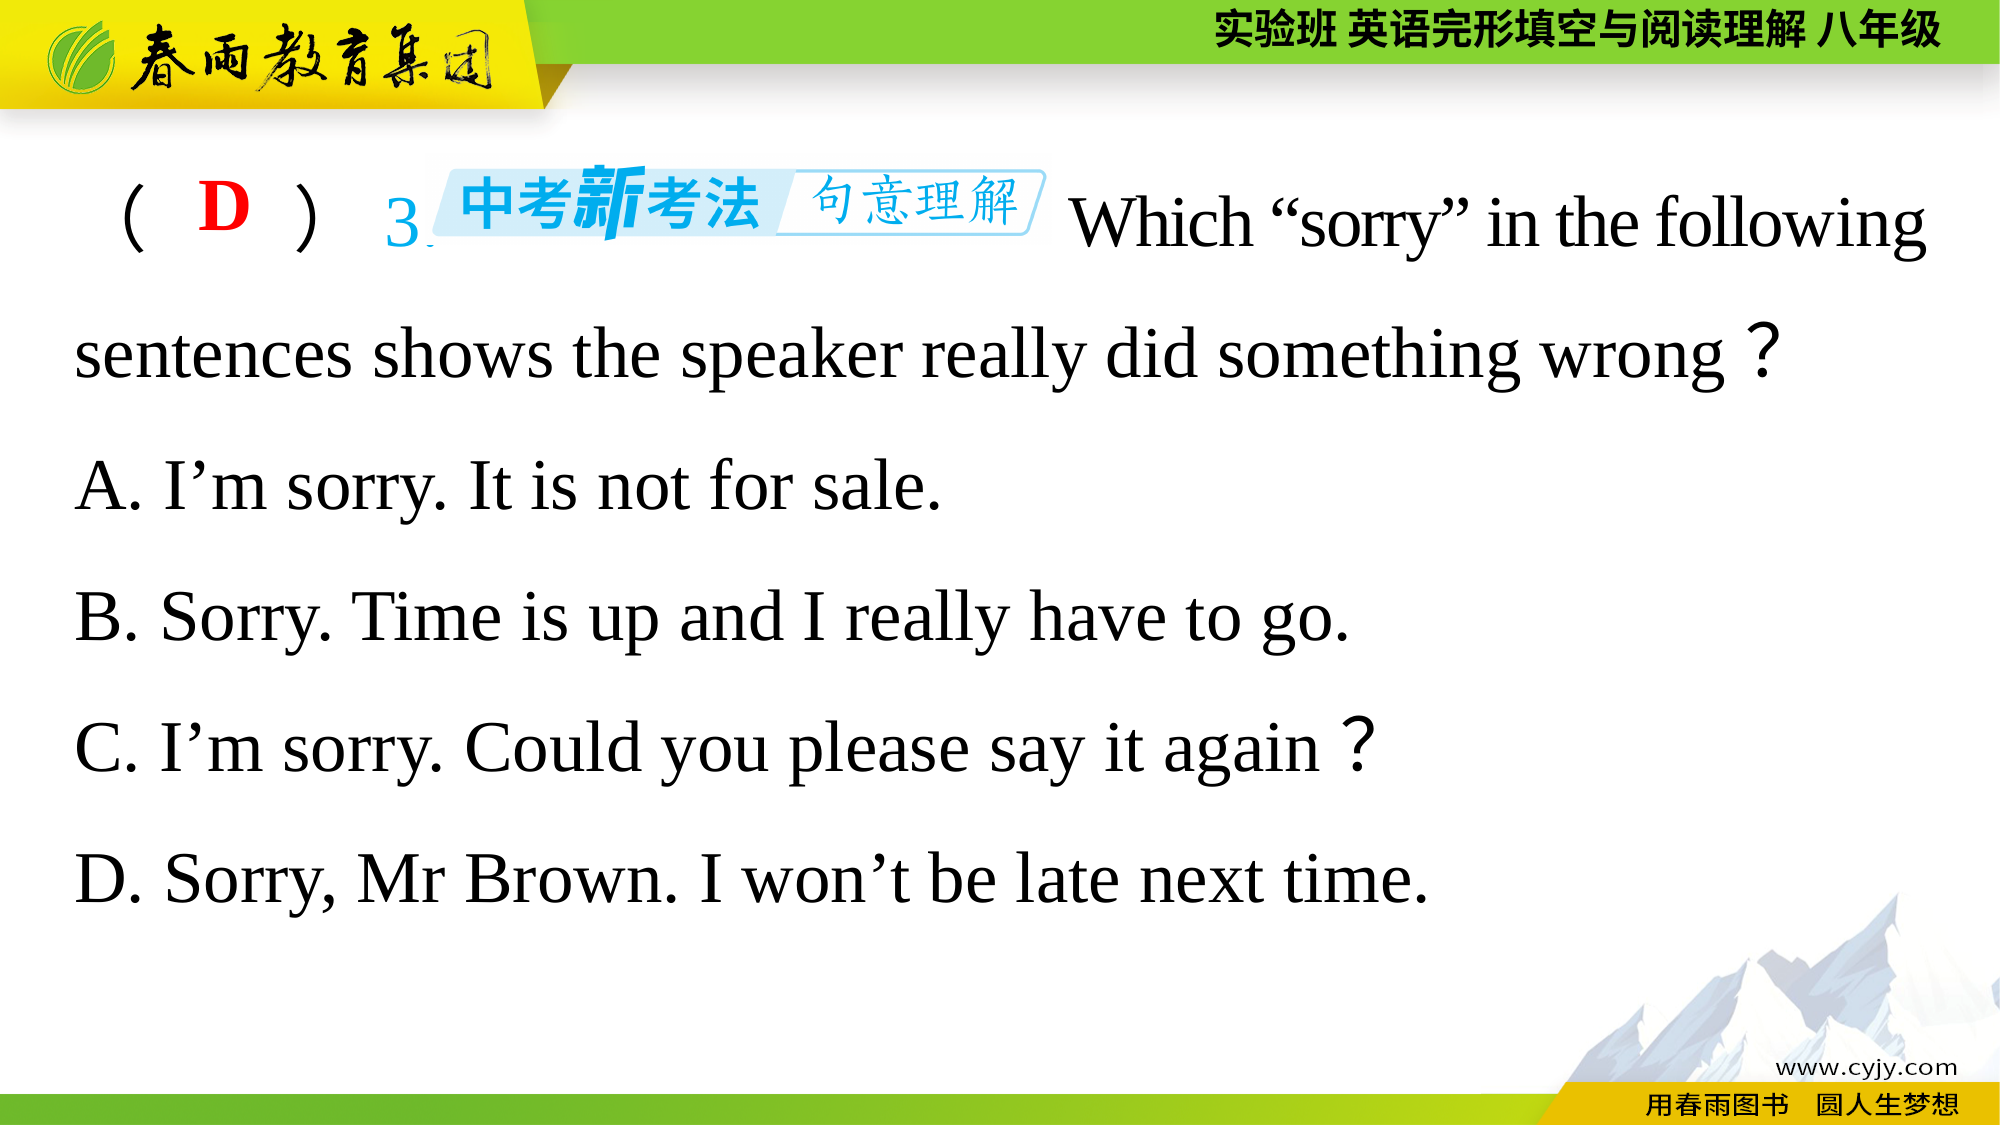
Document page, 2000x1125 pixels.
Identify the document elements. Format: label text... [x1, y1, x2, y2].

picture [0, 0, 2000, 1125]
text_box D [183, 148, 268, 253]
list （ ）3. Which “sorry” in the following sentences shows the speaker really did something wrong？ A. I’m sorry. It is not for sale. B. Sorry. Time is up and I really have to go. C. I’m sorry. Could you please say it again？ D. Sorry, Mr Brown. I won’t be late next time. [59, 122, 1944, 917]
